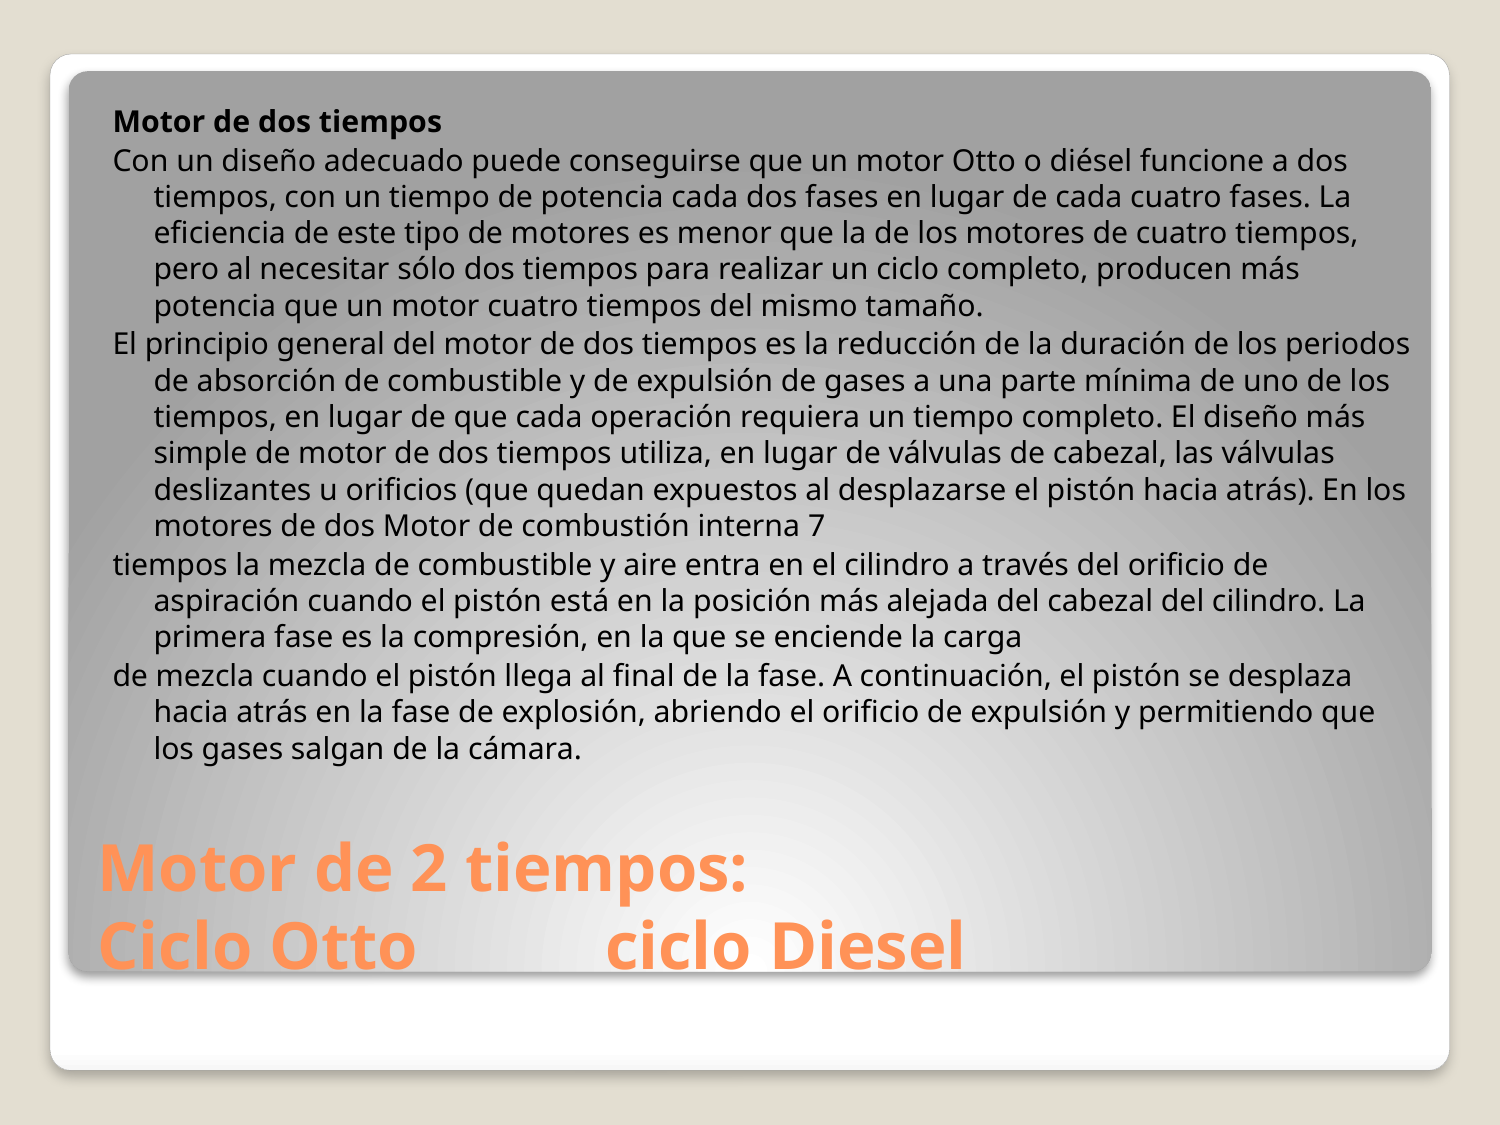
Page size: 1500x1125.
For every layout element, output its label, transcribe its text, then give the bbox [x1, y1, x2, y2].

list Motor de dos tiempos Con un diseño adecuado puede conseguirse que un motor Otto o diésel funcione a dos tiempos, con un tiempo de potencia cada dos fases en lugar de cada cuatro fases. La eficiencia de este tipo de motores es menor que la de los motores de cuatro tiempos, pero al necesitar sólo dos tiempos para realizar un ciclo completo, producen más potencia que un motor cuatro tiempos del mismo tamaño. El principio general del motor de dos tiempos es la reducción de la duración de los periodos de absorción de combustible y de expulsión de gases a una parte mínima de uno de los tiempos, en lugar de que cada operación requiera un tiempo completo. El diseño más simple de motor de dos tiempos utiliza, en lugar de válvulas de cabezal, las válvulas deslizantes u orificios (que quedan expuestos al desplazarse el pistón hacia atrás). En los motores de dos Motor de combustión interna 7 tiempos la mezcla de combustible y aire entra en el cilindro a través del orificio de aspiración cuando el pistón está en la posición más alejada del cabezal del cilindro. La primera fase es la compresión, en la que se enciende la carga de mezcla cuando el pistón llega al final de la fase. A continuación, el pistón se desplaza hacia atrás en la fase de explosión, abriendo el orificio de expulsión y permitiendo que los gases salgan de la cámara. [82, 86, 1425, 774]
title Motor de 2 tiempos: Ciclo Otto ciclo Diesel [82, 817, 1425, 990]
